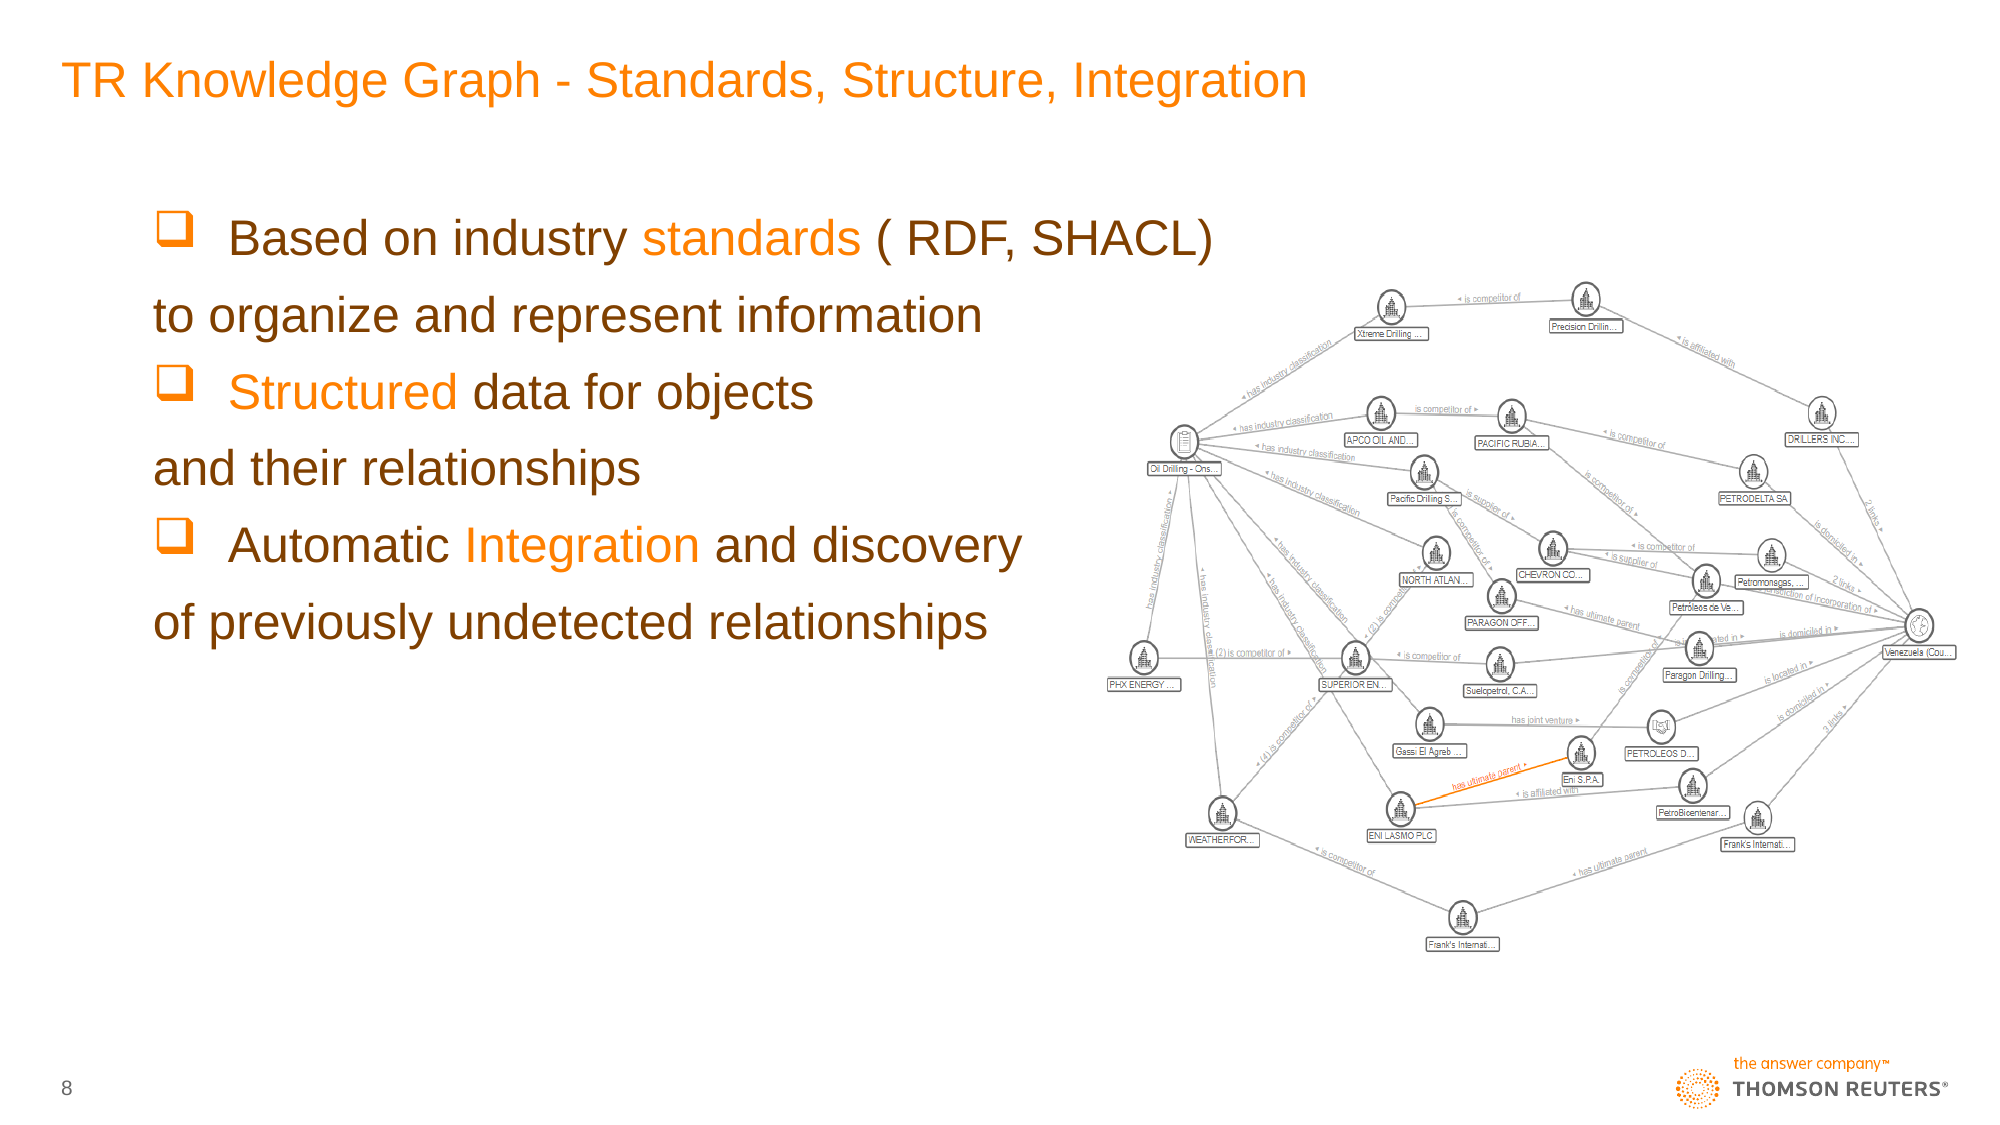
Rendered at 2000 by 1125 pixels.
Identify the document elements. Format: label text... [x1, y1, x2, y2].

slide_number 8 [61, 1074, 125, 1125]
text_box Based on industry standards ( RDF, SHACL) to organize and represent information Structured data for objects and their relationships Automatic Integration and discovery of previously undetected relationships [115, 205, 1804, 911]
picture [1094, 272, 1966, 964]
title TR Knowledge Graph - Standards, Structure, Integration [61, 47, 1750, 118]
